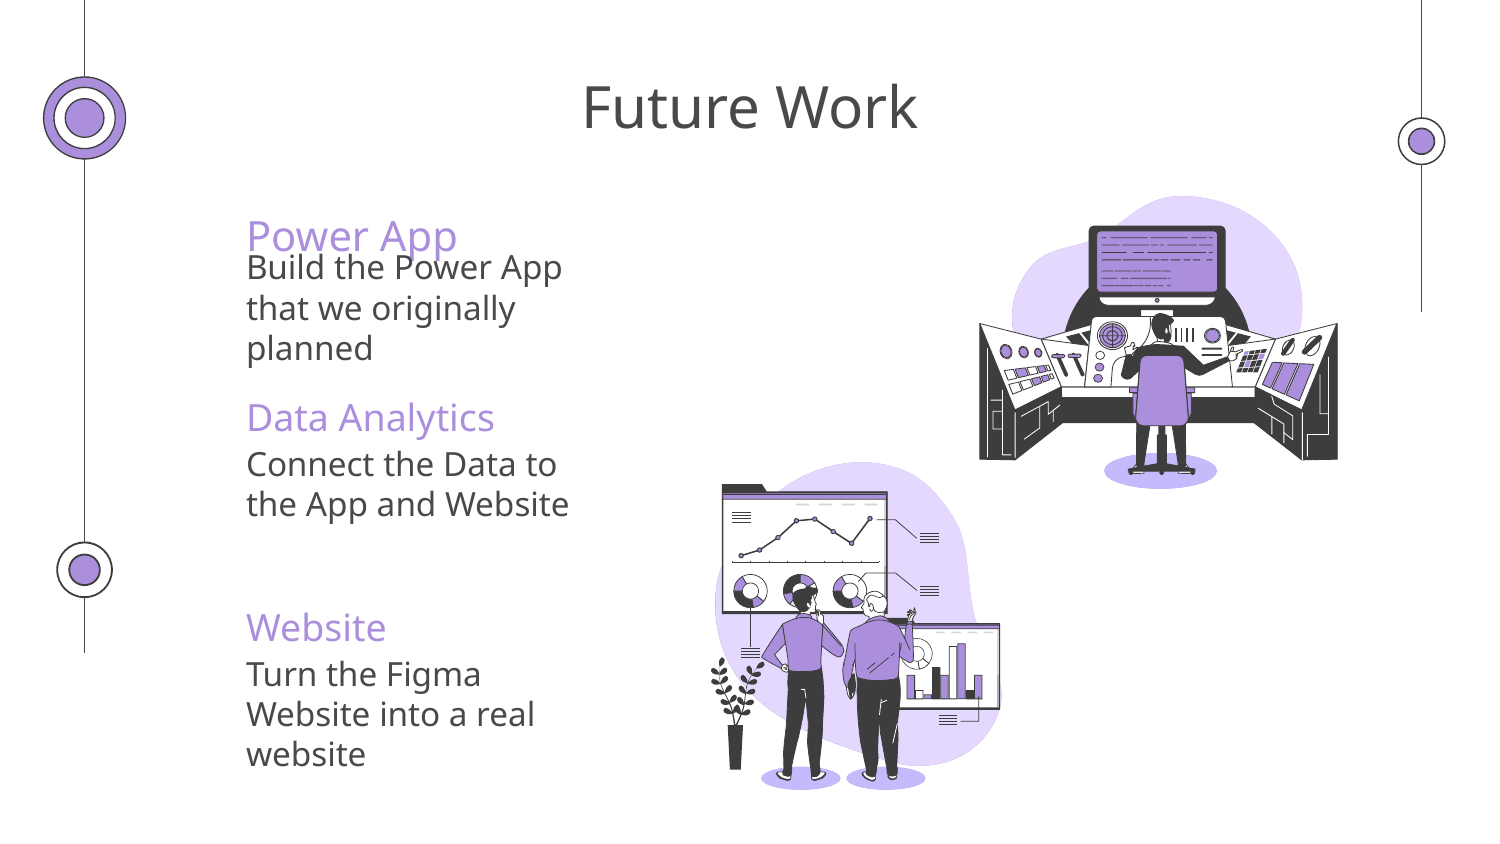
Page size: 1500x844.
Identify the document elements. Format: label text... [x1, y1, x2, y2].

subtitle Data Analytics [231, 378, 590, 428]
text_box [979, 195, 1338, 490]
title Future Work [486, 55, 1014, 150]
subtitle Build the Power App that we originally planned [231, 231, 590, 332]
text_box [704, 462, 1015, 790]
subtitle Connect the Data to the App and Website [231, 428, 590, 529]
subtitle Turn the Figma Website into a real website [231, 638, 590, 739]
subtitle Website [231, 588, 590, 638]
subtitle Power App [231, 169, 590, 231]
